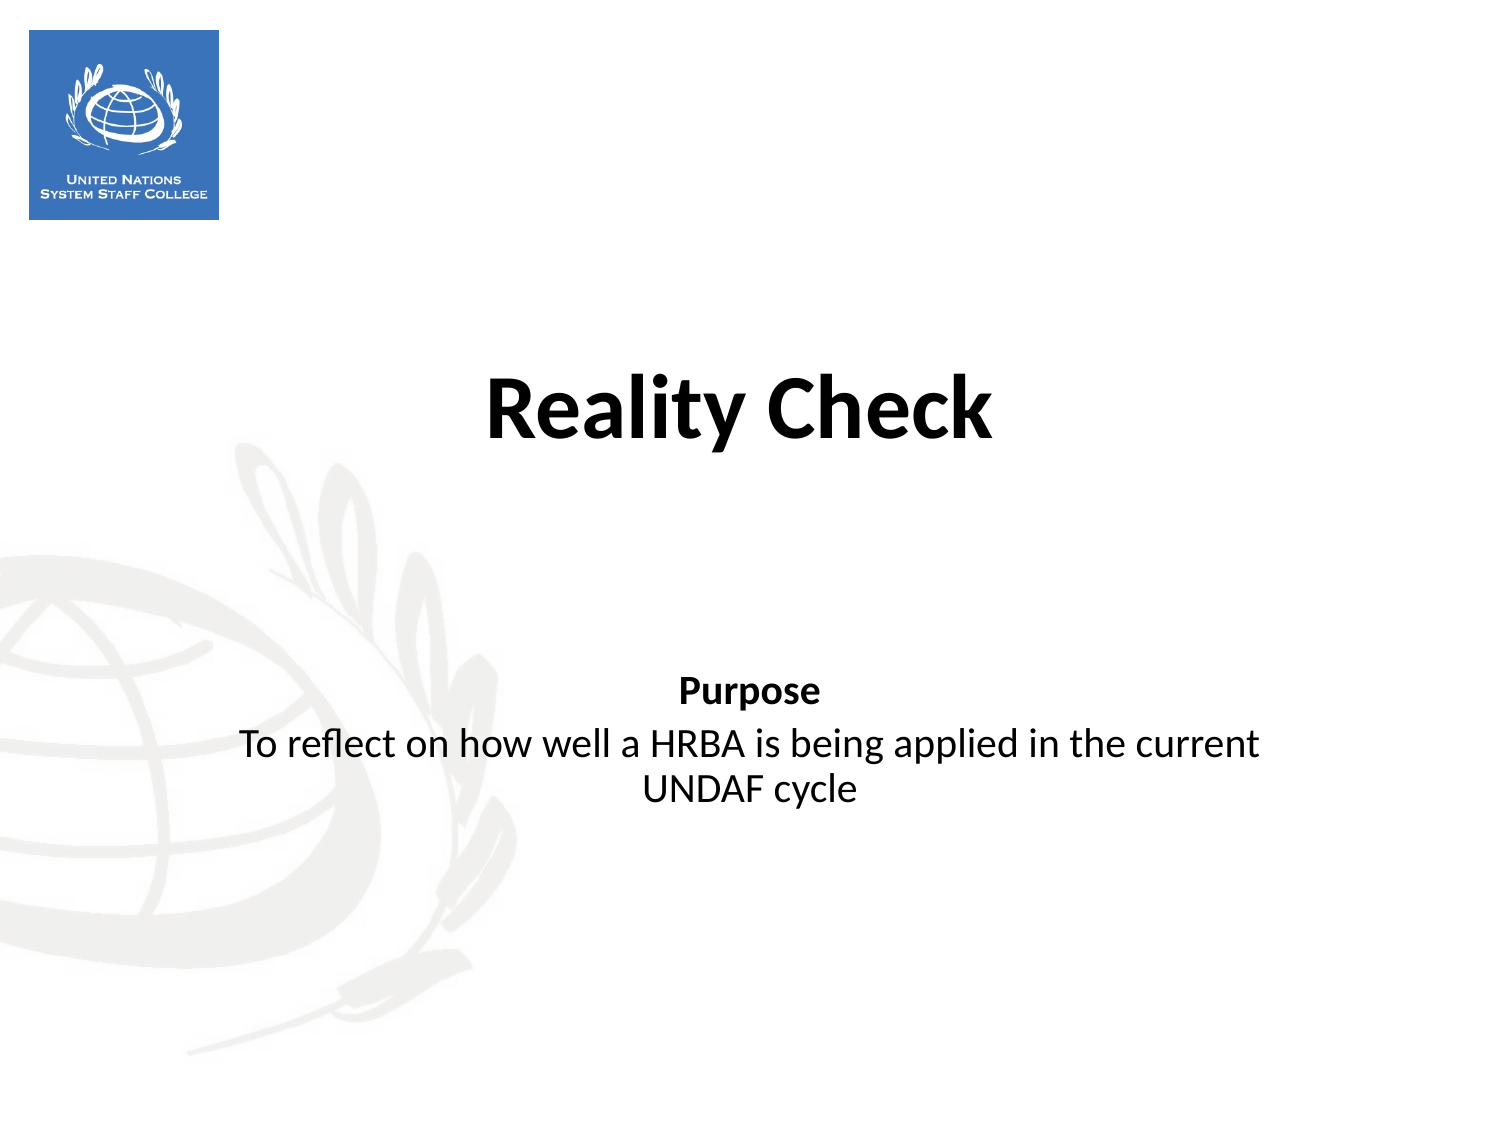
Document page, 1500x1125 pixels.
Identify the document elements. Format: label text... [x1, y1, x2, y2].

title Reality Check [112, 212, 1388, 591]
picture [29, 30, 219, 220]
subtitle Purpose To reflect on how well a HRBA is being applied in the current UNDAF cycle [193, 660, 1307, 978]
